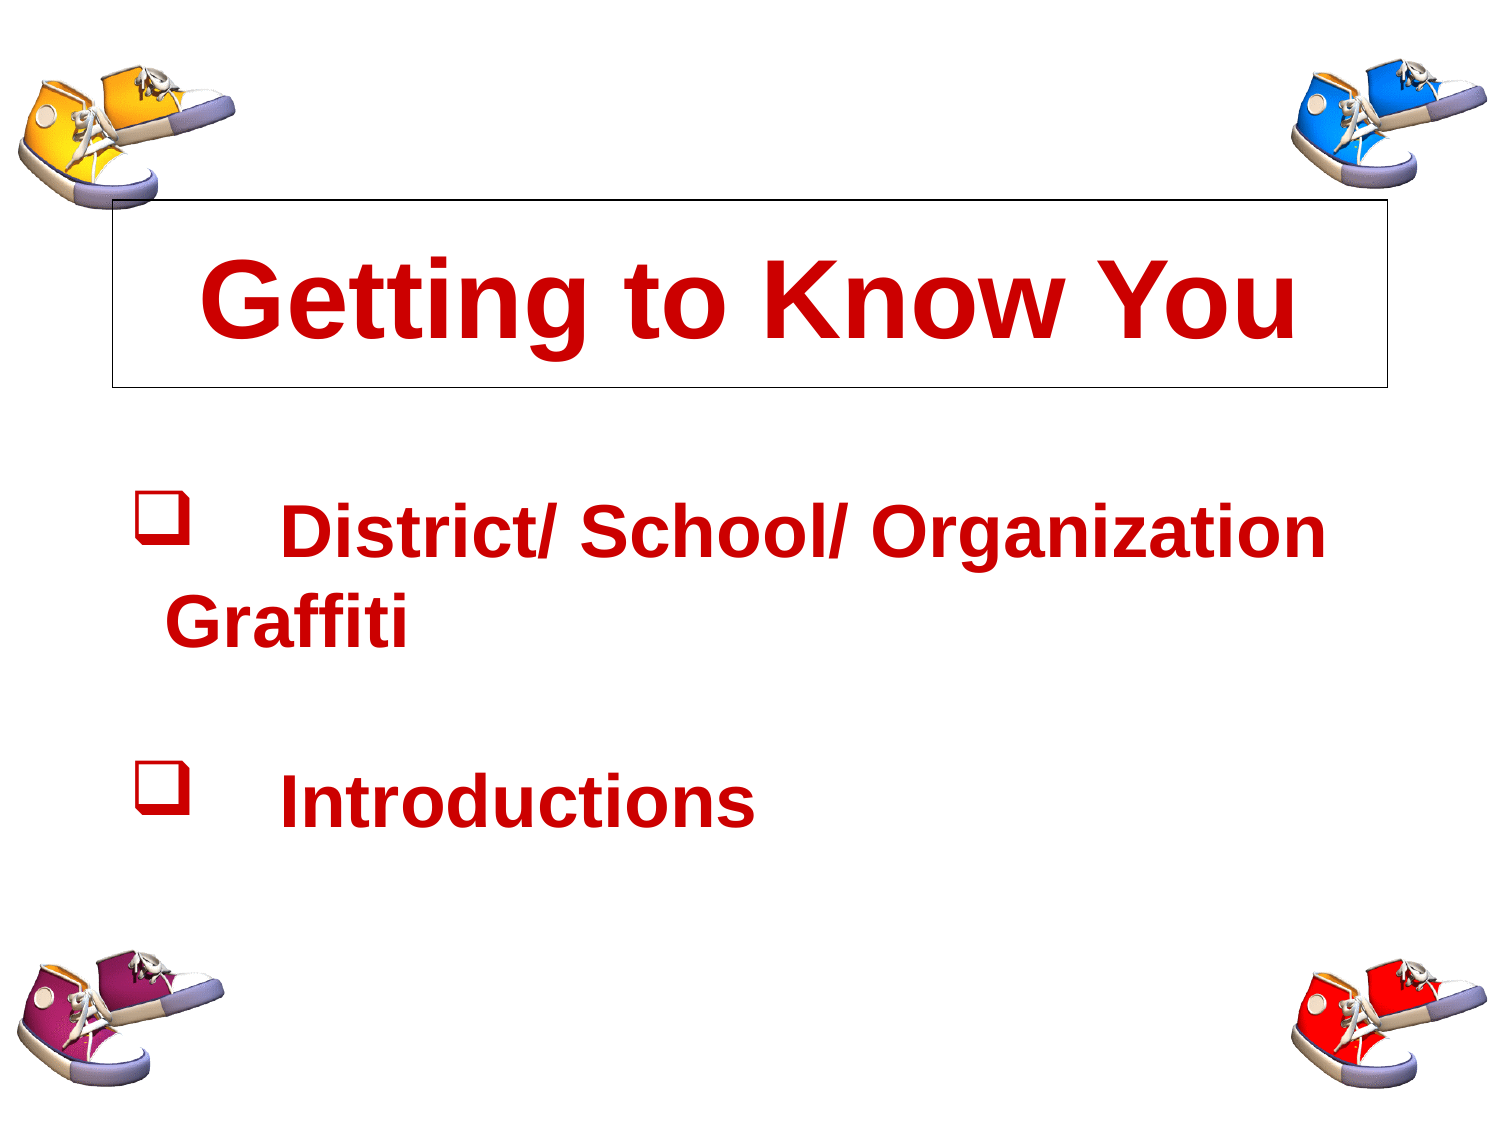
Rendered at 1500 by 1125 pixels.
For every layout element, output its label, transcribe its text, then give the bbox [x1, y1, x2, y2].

text_box District/ School/ Organization Graffiti Introductions [0, 474, 1500, 850]
picture [0, 887, 238, 1125]
title Getting to Know You [112, 199, 1388, 388]
picture [0, 0, 250, 250]
picture [1275, 0, 1500, 225]
picture [1275, 899, 1500, 1125]
